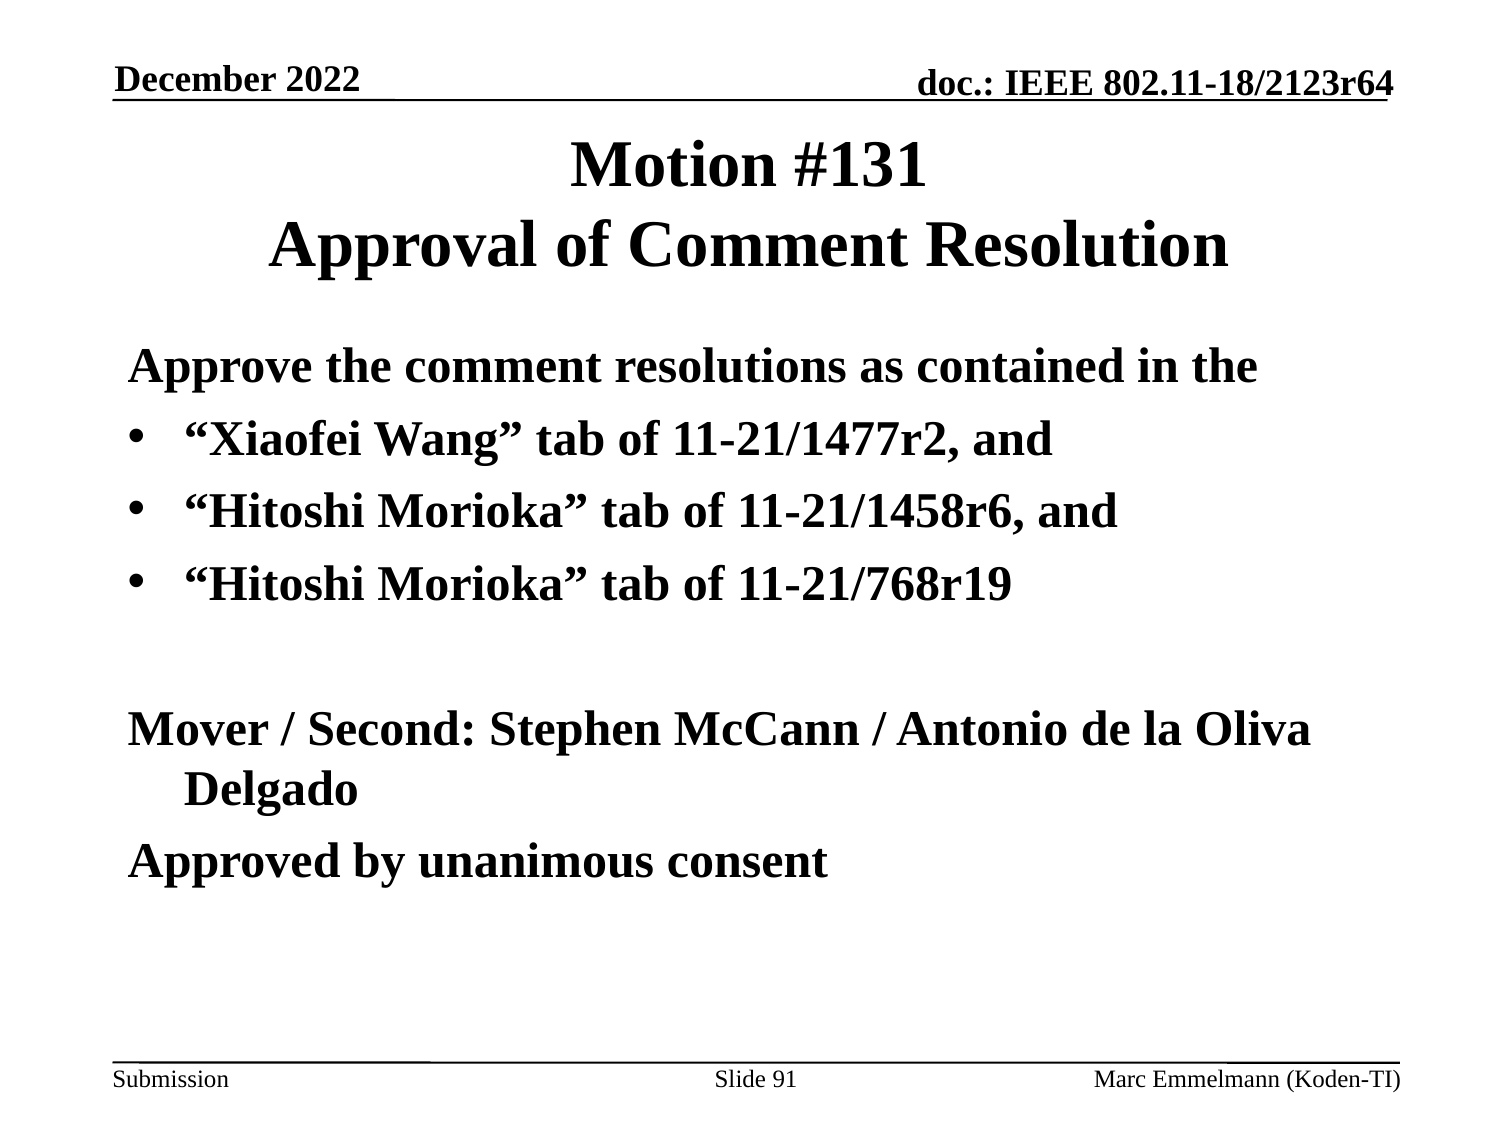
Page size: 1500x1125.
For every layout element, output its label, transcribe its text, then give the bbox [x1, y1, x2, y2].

list Approve the comment resolutions as contained in the “Xiaofei Wang” tab of 11-21/1477r2, and “Hitoshi Morioka” tab of 11-21/1458r6, and “Hitoshi Morioka” tab of 11-21/768r19 Mover / Second: Stephen McCann / Antonio de la Oliva Delgado Approved by unanimous consent [112, 324, 1388, 1000]
slide_number Slide 91 [712, 1061, 800, 1123]
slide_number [114, 54, 423, 100]
title Motion #131 Approval of Comment Resolution [112, 112, 1388, 288]
footer Marc Emmelmann (Koden-TI) [878, 1061, 1402, 1093]
